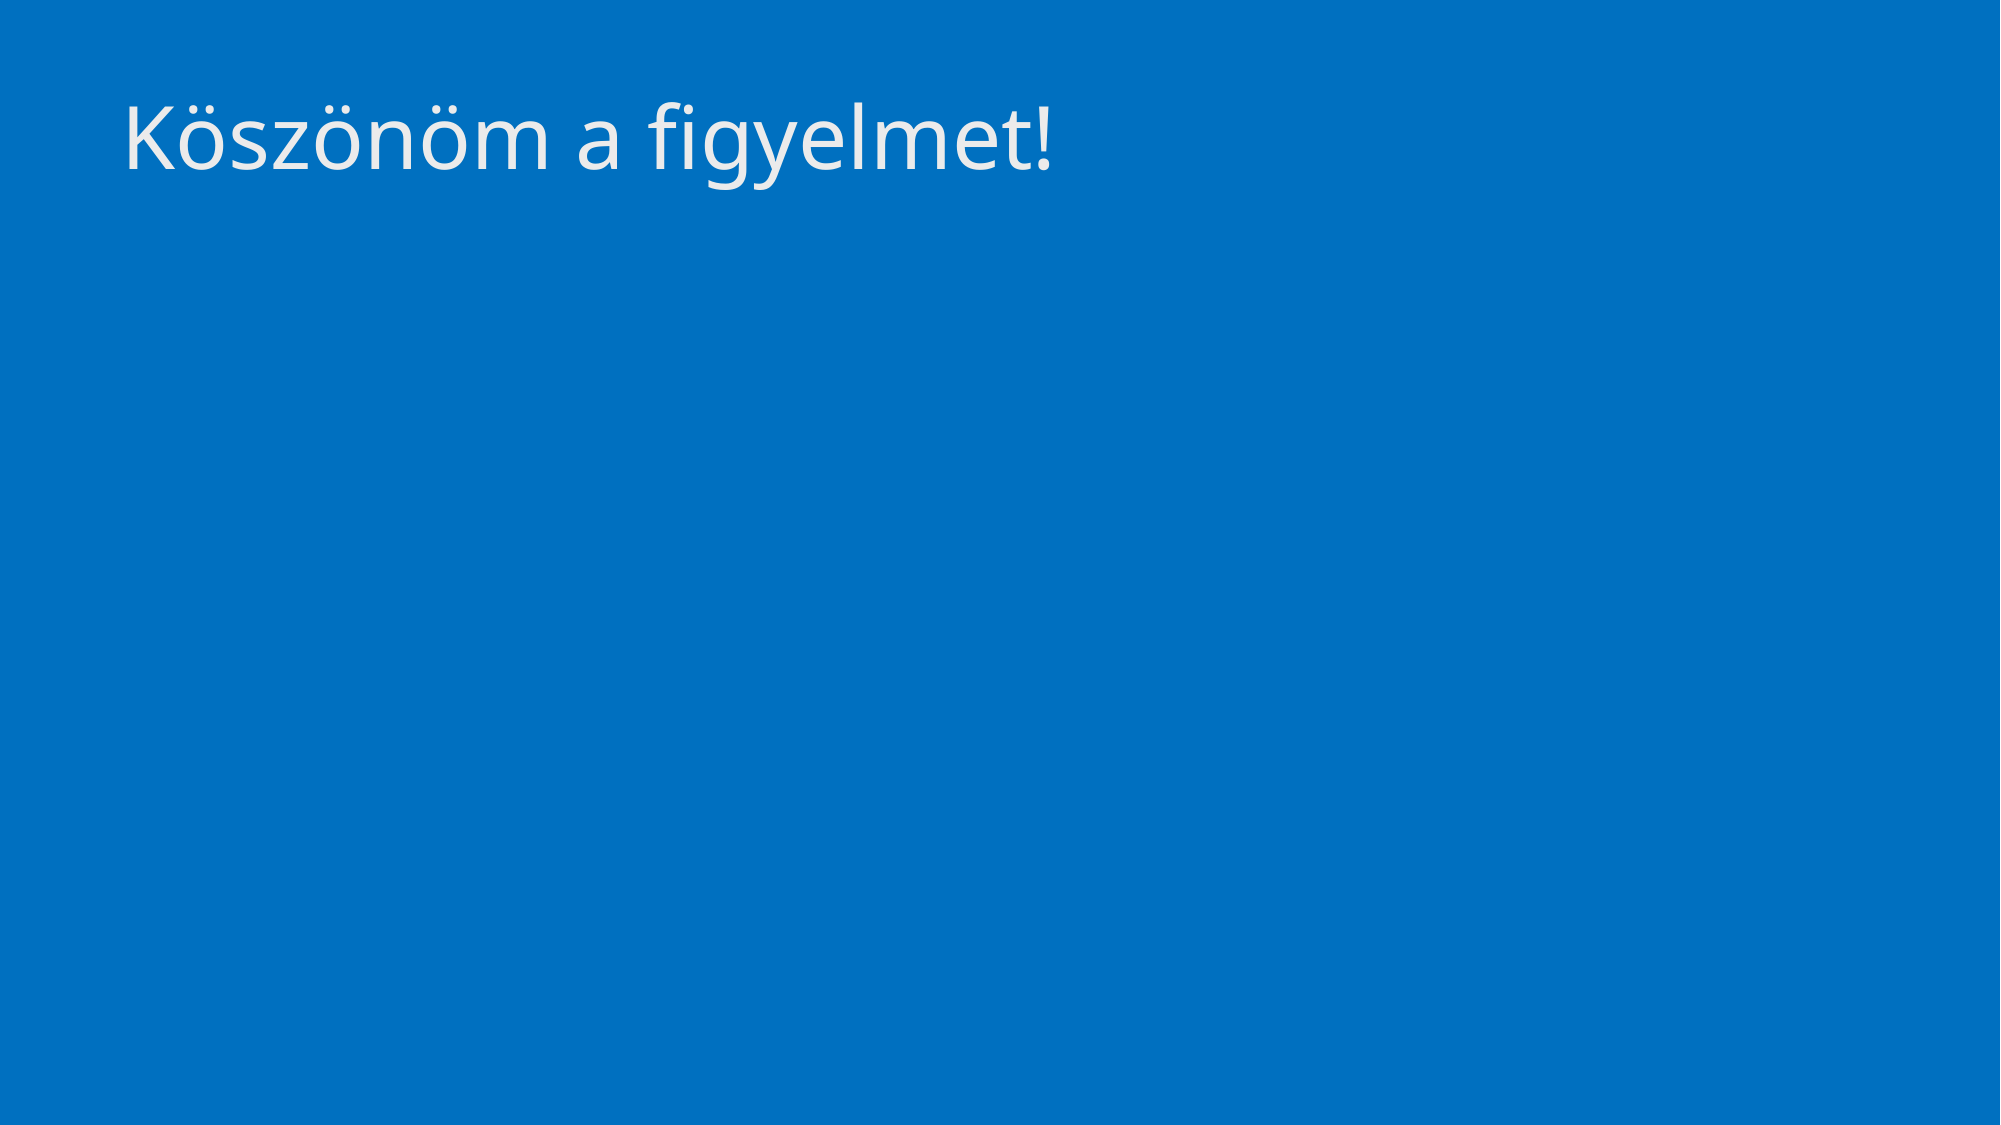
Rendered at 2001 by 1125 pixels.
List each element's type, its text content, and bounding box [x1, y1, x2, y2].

title Köszönöm a figyelmet! [106, 74, 1649, 304]
